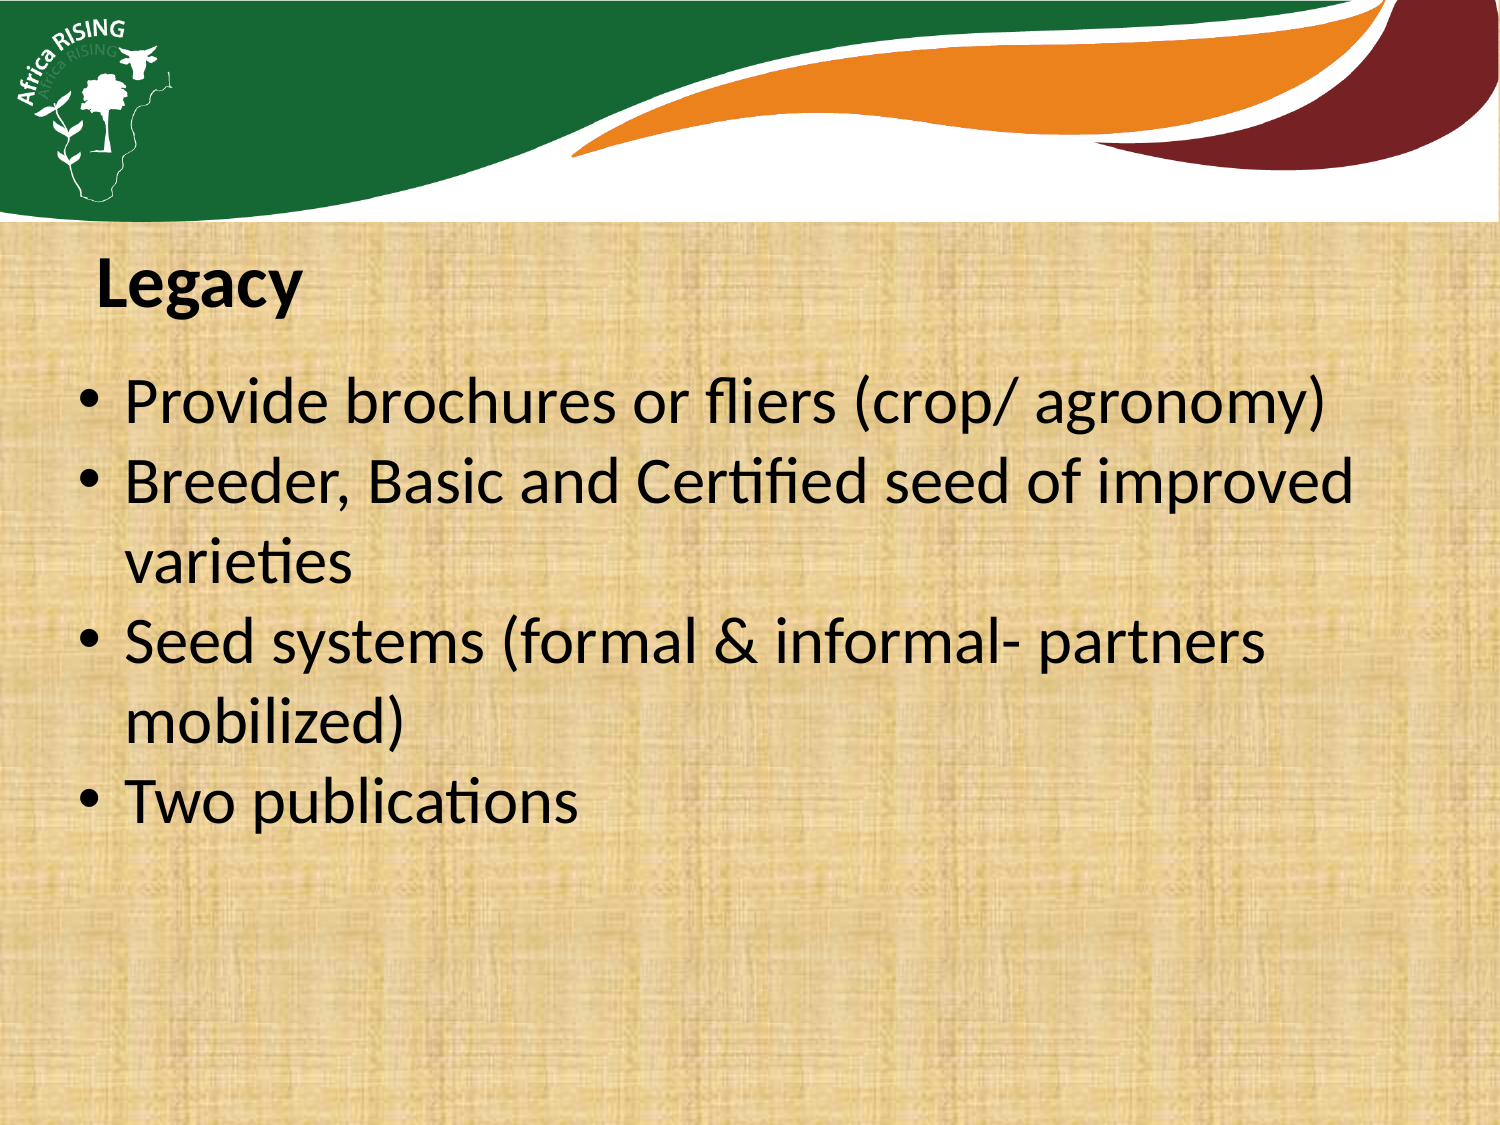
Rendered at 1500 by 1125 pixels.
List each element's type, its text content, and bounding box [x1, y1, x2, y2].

text_box Provide brochures or fliers (crop/ agronomy) Breeder, Basic and Certified seed of improved varieties Seed systems (formal & informal- partners mobilized) Two publications [63, 349, 1438, 845]
list Legacy [62, 224, 1338, 300]
picture [0, 0, 1500, 1125]
